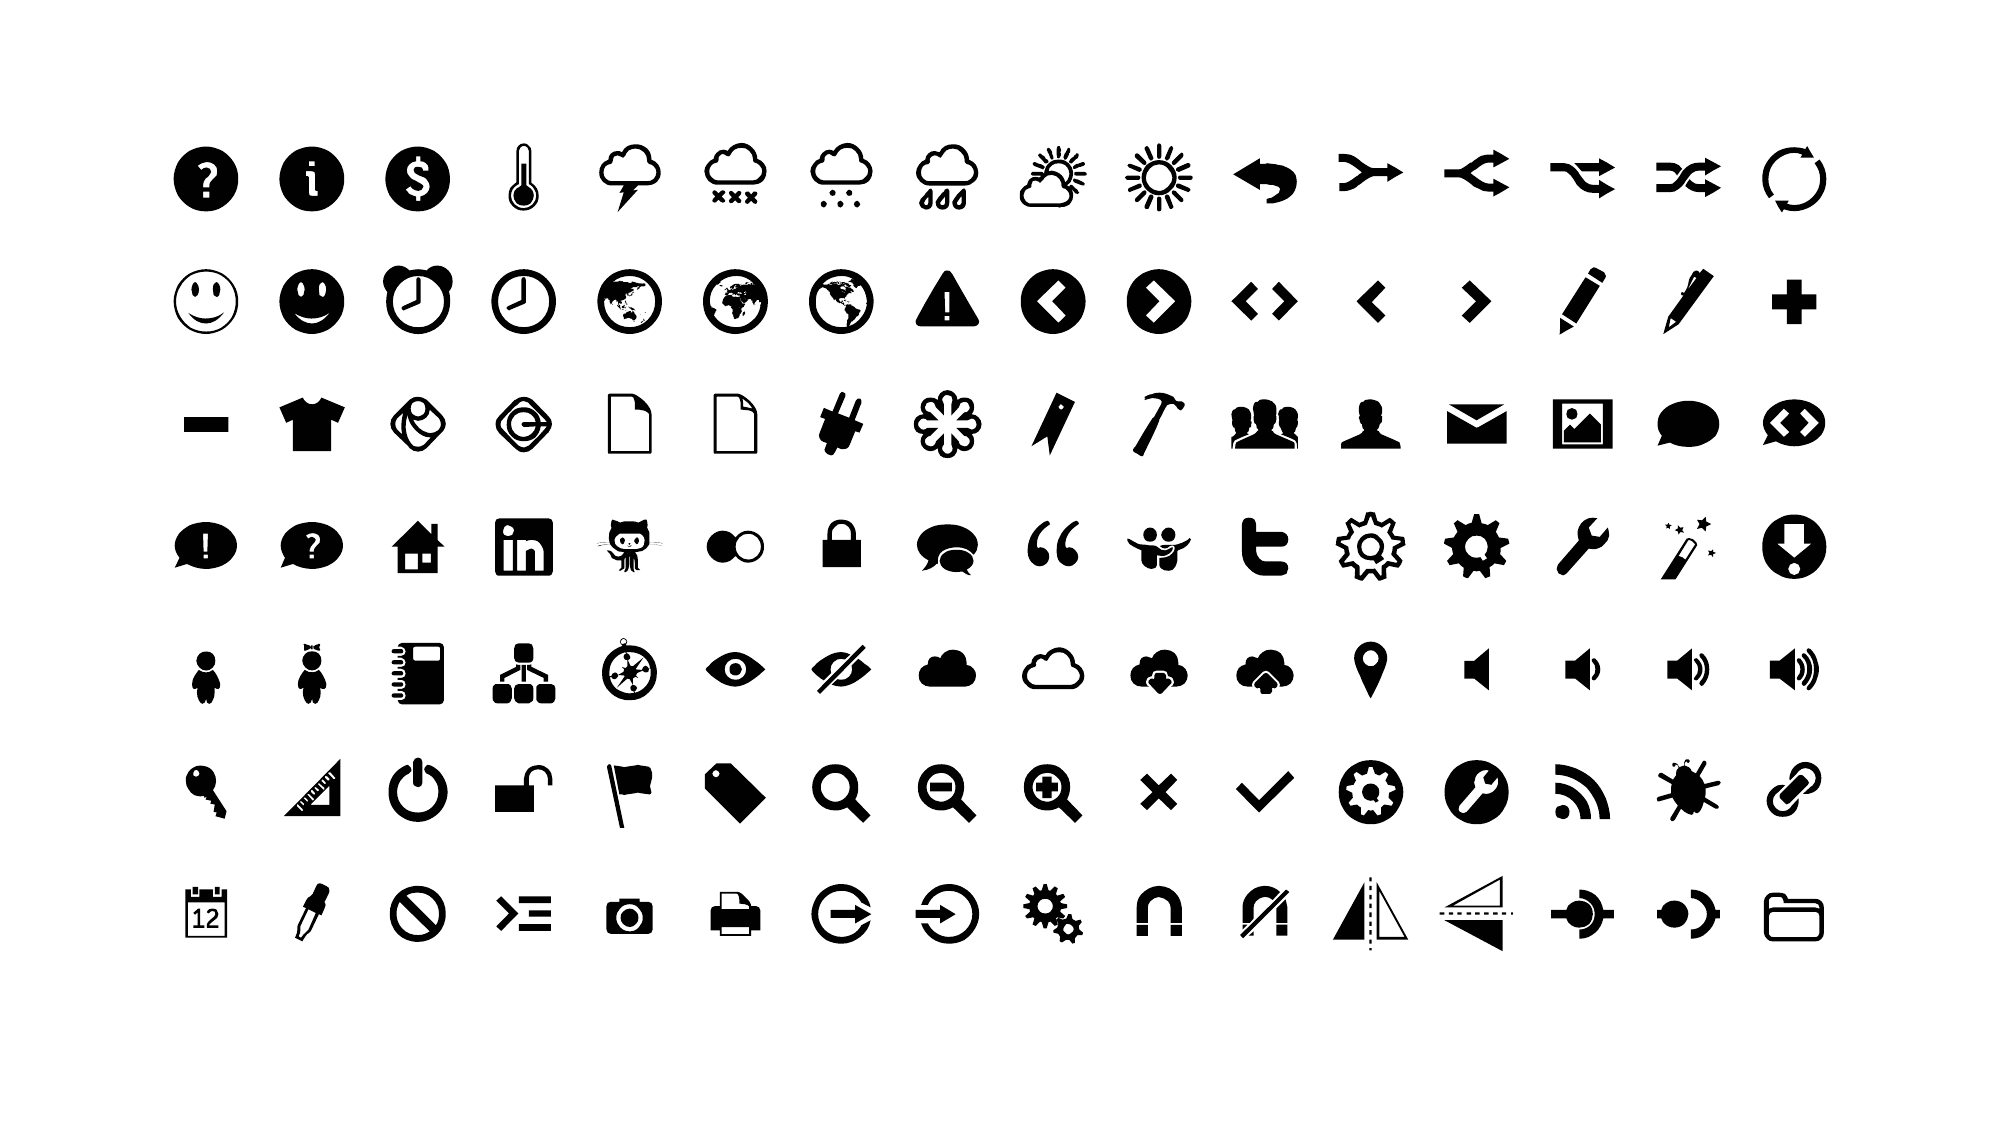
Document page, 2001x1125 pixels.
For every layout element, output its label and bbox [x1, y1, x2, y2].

text_box [388, 764, 448, 822]
text_box [527, 664, 549, 682]
text_box [518, 896, 551, 904]
text_box [1444, 920, 1503, 952]
text_box [1170, 924, 1182, 936]
text_box [1762, 146, 1814, 199]
text_box [919, 188, 933, 210]
text_box [1552, 399, 1613, 449]
text_box [1241, 517, 1289, 576]
text_box [1136, 885, 1182, 923]
text_box [1056, 520, 1079, 567]
text_box [1574, 158, 1616, 177]
text_box [829, 189, 836, 196]
text_box [283, 758, 341, 817]
text_box [279, 269, 345, 335]
text_box [173, 269, 239, 335]
text_box [495, 396, 552, 453]
text_box [185, 765, 227, 819]
text_box [1665, 522, 1672, 529]
text_box [854, 200, 861, 208]
text_box [1559, 317, 1574, 335]
text_box [1693, 658, 1703, 681]
text_box [1762, 399, 1826, 447]
text_box [1031, 392, 1075, 456]
text_box [1240, 885, 1290, 939]
text_box [1461, 280, 1492, 323]
text_box [1126, 269, 1192, 335]
text_box [1556, 517, 1610, 576]
text_box [599, 144, 661, 213]
text_box [1796, 648, 1819, 691]
text_box [703, 269, 768, 335]
text_box [279, 397, 345, 452]
text_box [1127, 537, 1191, 571]
text_box [279, 146, 345, 212]
text_box [917, 764, 977, 823]
text_box [1356, 280, 1386, 323]
text_box [514, 643, 534, 663]
text_box [1338, 153, 1404, 192]
text_box [1555, 764, 1611, 820]
text_box [607, 764, 653, 828]
text_box [1448, 404, 1505, 421]
text_box [1667, 648, 1692, 691]
text_box [1233, 158, 1297, 204]
text_box [915, 270, 980, 327]
text_box [1690, 889, 1720, 939]
text_box [1019, 146, 1087, 208]
text_box [918, 649, 977, 687]
text_box [1762, 514, 1827, 579]
text_box [492, 684, 512, 704]
text_box [528, 910, 551, 917]
text_box [185, 886, 228, 938]
text_box [1022, 647, 1085, 690]
text_box [1231, 281, 1258, 321]
text_box [1588, 267, 1607, 283]
text_box [846, 189, 853, 196]
text_box [174, 522, 237, 569]
text_box [1444, 875, 1503, 908]
text_box [518, 924, 551, 931]
text_box [1766, 784, 1799, 817]
text_box [812, 764, 871, 823]
text_box [413, 757, 423, 788]
text_box [810, 142, 873, 185]
text_box [1376, 882, 1409, 940]
text_box [1354, 641, 1388, 699]
text_box [1136, 924, 1148, 936]
text_box [1763, 892, 1824, 942]
text_box [1779, 774, 1809, 805]
text_box [1140, 773, 1178, 811]
text_box [913, 390, 982, 459]
text_box [1341, 399, 1401, 449]
text_box [837, 200, 844, 208]
text_box [712, 190, 726, 203]
text_box [1161, 527, 1176, 542]
text_box [1130, 649, 1188, 694]
text_box [491, 269, 556, 335]
text_box [1464, 648, 1489, 691]
text_box [1562, 277, 1600, 324]
text_box [1699, 653, 1710, 686]
text_box [597, 519, 663, 573]
text_box [811, 884, 871, 944]
text_box [390, 396, 446, 452]
text_box [297, 643, 327, 704]
text_box [597, 269, 662, 335]
text_box [385, 146, 450, 212]
text_box [280, 522, 343, 569]
text_box [514, 684, 534, 704]
text_box [383, 265, 453, 335]
text_box [705, 652, 766, 687]
text_box [602, 637, 657, 701]
text_box [1231, 399, 1298, 449]
text_box [744, 191, 758, 204]
text_box [495, 518, 553, 576]
text_box [1789, 761, 1822, 794]
text_box [607, 393, 652, 454]
text_box [704, 763, 766, 824]
text_box [1657, 900, 1689, 928]
text_box [820, 200, 827, 208]
text_box [184, 417, 229, 432]
text_box [818, 391, 864, 456]
text_box [809, 269, 874, 335]
text_box [1157, 143, 1162, 159]
text_box [1657, 400, 1720, 447]
text_box [1775, 159, 1827, 213]
text_box [1236, 649, 1294, 694]
text_box [500, 664, 526, 682]
text_box [1023, 884, 1084, 944]
text_box [1447, 411, 1507, 444]
text_box [1708, 549, 1717, 558]
text_box [1335, 511, 1406, 581]
text_box [294, 883, 330, 942]
text_box [1133, 392, 1185, 457]
text_box [1769, 648, 1795, 691]
text_box [606, 898, 653, 934]
text_box [921, 884, 980, 944]
text_box [1444, 760, 1509, 825]
text_box [935, 188, 950, 210]
text_box [1143, 527, 1157, 542]
text_box [728, 190, 742, 204]
text_box [389, 885, 446, 942]
text_box [1338, 760, 1404, 825]
text_box [508, 143, 539, 211]
text_box [704, 142, 767, 185]
text_box [1565, 648, 1590, 691]
text_box [1027, 520, 1050, 567]
text_box [1697, 516, 1712, 532]
text_box [916, 524, 978, 576]
text_box [1551, 889, 1614, 939]
text_box [495, 765, 553, 812]
text_box [1674, 525, 1685, 535]
text_box [1272, 281, 1298, 321]
text_box [830, 904, 872, 924]
text_box [952, 188, 966, 210]
text_box [1444, 514, 1510, 579]
text_box [192, 651, 221, 704]
text_box [391, 642, 444, 705]
text_box [1663, 268, 1714, 335]
text_box [1125, 145, 1193, 212]
text_box [915, 904, 956, 924]
text_box [1550, 163, 1616, 199]
text_box [822, 519, 861, 568]
text_box [916, 144, 979, 186]
text_box [1444, 149, 1510, 197]
text_box [713, 393, 758, 454]
text_box [1235, 771, 1295, 813]
text_box [1023, 764, 1083, 823]
text_box [1656, 759, 1721, 822]
text_box [1020, 269, 1086, 335]
text_box [496, 896, 519, 931]
text_box [1660, 538, 1698, 580]
text_box [173, 146, 239, 212]
text_box [536, 684, 556, 704]
text_box [710, 891, 761, 936]
text_box [1591, 658, 1601, 681]
text_box [706, 530, 764, 563]
text_box [1332, 882, 1365, 940]
text_box [1772, 279, 1817, 325]
text_box [391, 520, 445, 574]
text_box [1656, 157, 1722, 198]
text_box [811, 644, 872, 694]
